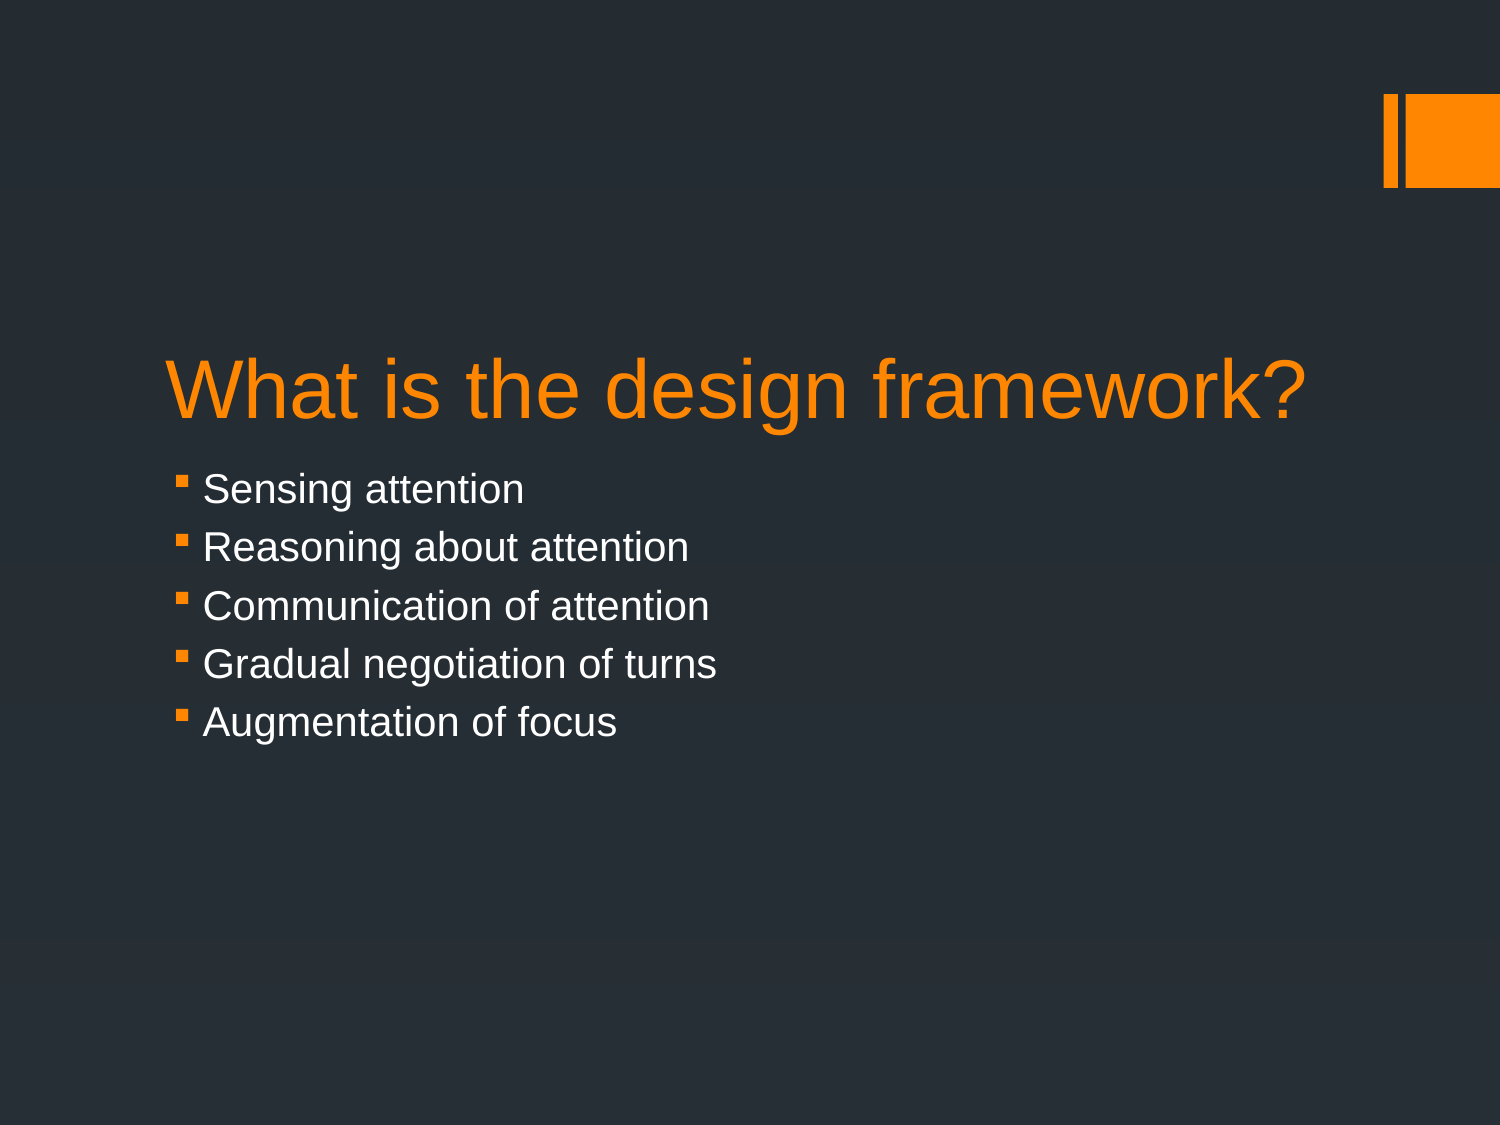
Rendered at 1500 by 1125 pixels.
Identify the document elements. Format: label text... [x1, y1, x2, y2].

list Sensing attention Reasoning about attention Communication of attention Gradual negotiation of turns Augmentation of focus [150, 454, 1350, 1035]
title What is the design framework? [150, 253, 1350, 443]
